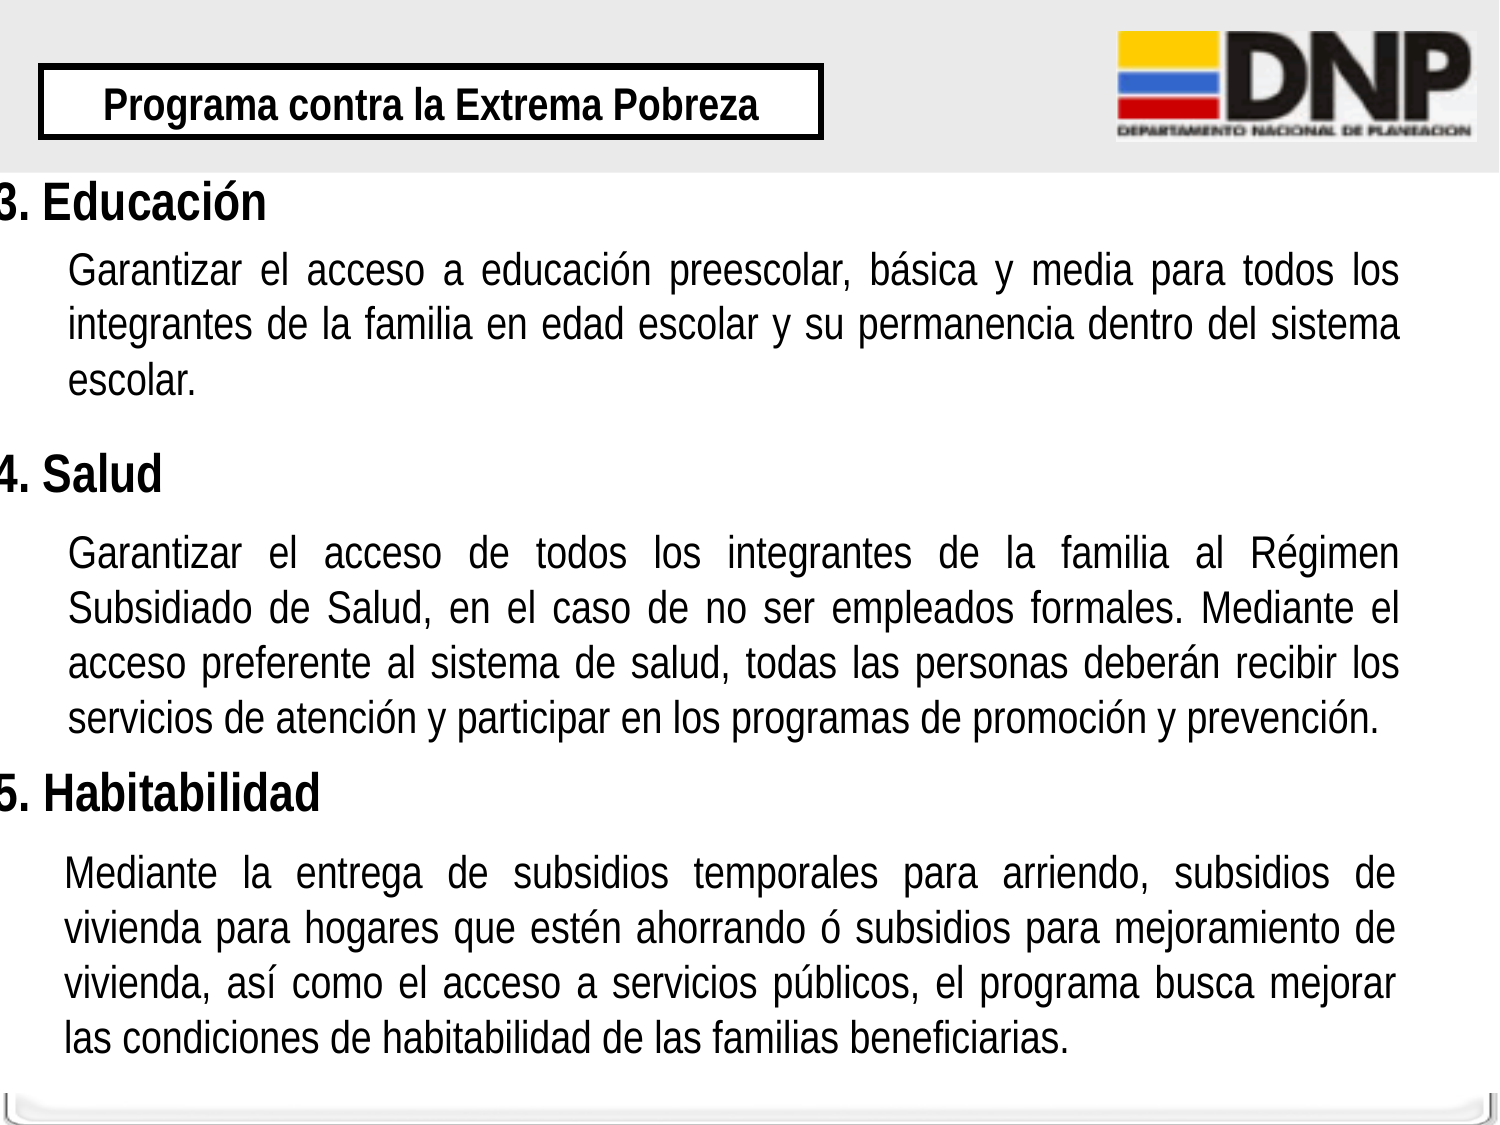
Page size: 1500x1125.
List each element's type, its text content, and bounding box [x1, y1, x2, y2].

text_box Mediante la entrega de subsidios temporales para arriendo, subsidios de vivienda para hogares que estén ahorrando ó subsidios para mejoramiento de vivienda, así como el acceso a servicios públicos, el programa busca mejorar las condiciones de habitabilidad de las familias beneficiarias. [49, 835, 1412, 1071]
text_box 5. Habitabilidad [0, 749, 487, 823]
text_box Programa contra la Extrema Pobreza [41, 66, 821, 138]
picture [0, 1093, 1500, 1125]
text_box 3. Educación [0, 159, 433, 232]
text_box 4. Salud [0, 430, 329, 504]
text_box Garantizar el acceso de todos los integrantes de la familia al Régimen Subsidiado de Salud, en el caso de no ser empleados formales. Mediante el acceso preferente al sistema de salud, todas las personas deberán recibir los servicios de atención y participar en los programas de promoción y prevención. [53, 515, 1416, 751]
picture [1116, 31, 1477, 142]
text_box Garantizar el acceso a educación preescolar, básica y media para todos los integrantes de la familia en edad escolar y su permanencia dentro del sistema escolar. [53, 231, 1416, 412]
